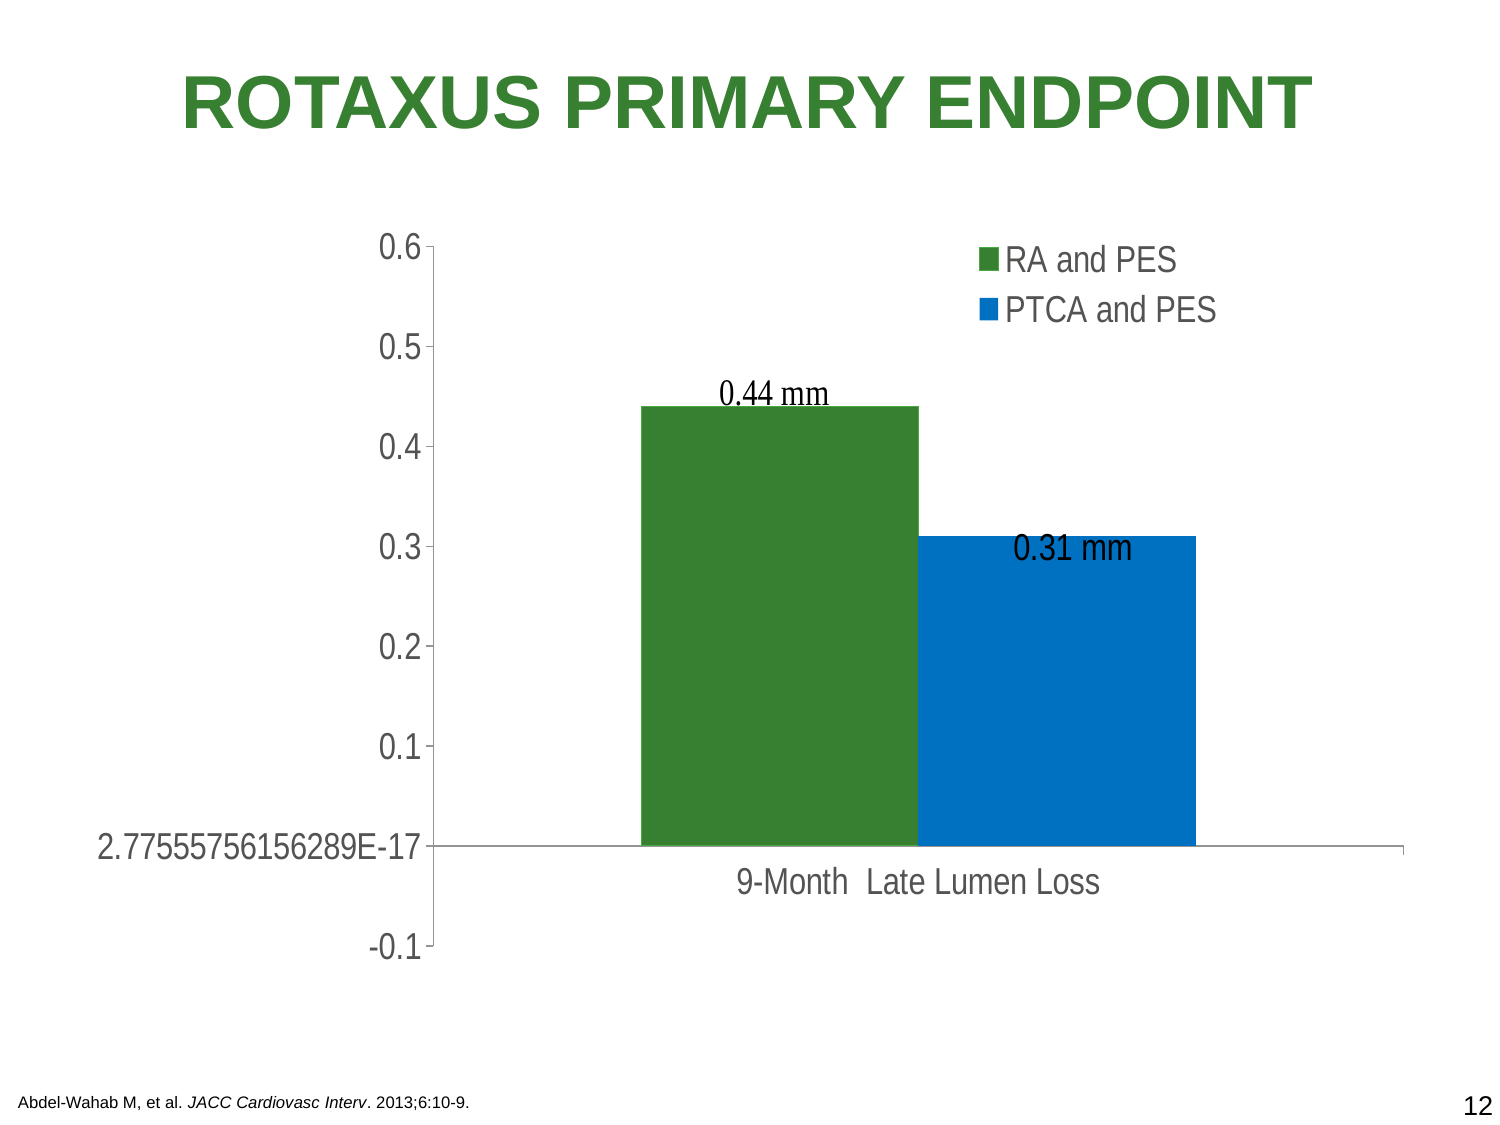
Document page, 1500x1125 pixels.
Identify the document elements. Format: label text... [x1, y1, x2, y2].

chart [96, 214, 1447, 1017]
text_box 12 [1437, 1081, 1500, 1125]
text_box Abdel-Wahab M, et al. JACC Cardiovasc Interv. 2013;6:10-9. [2, 1084, 495, 1119]
title RotaxUs Primary endpoint [72, 37, 1424, 145]
